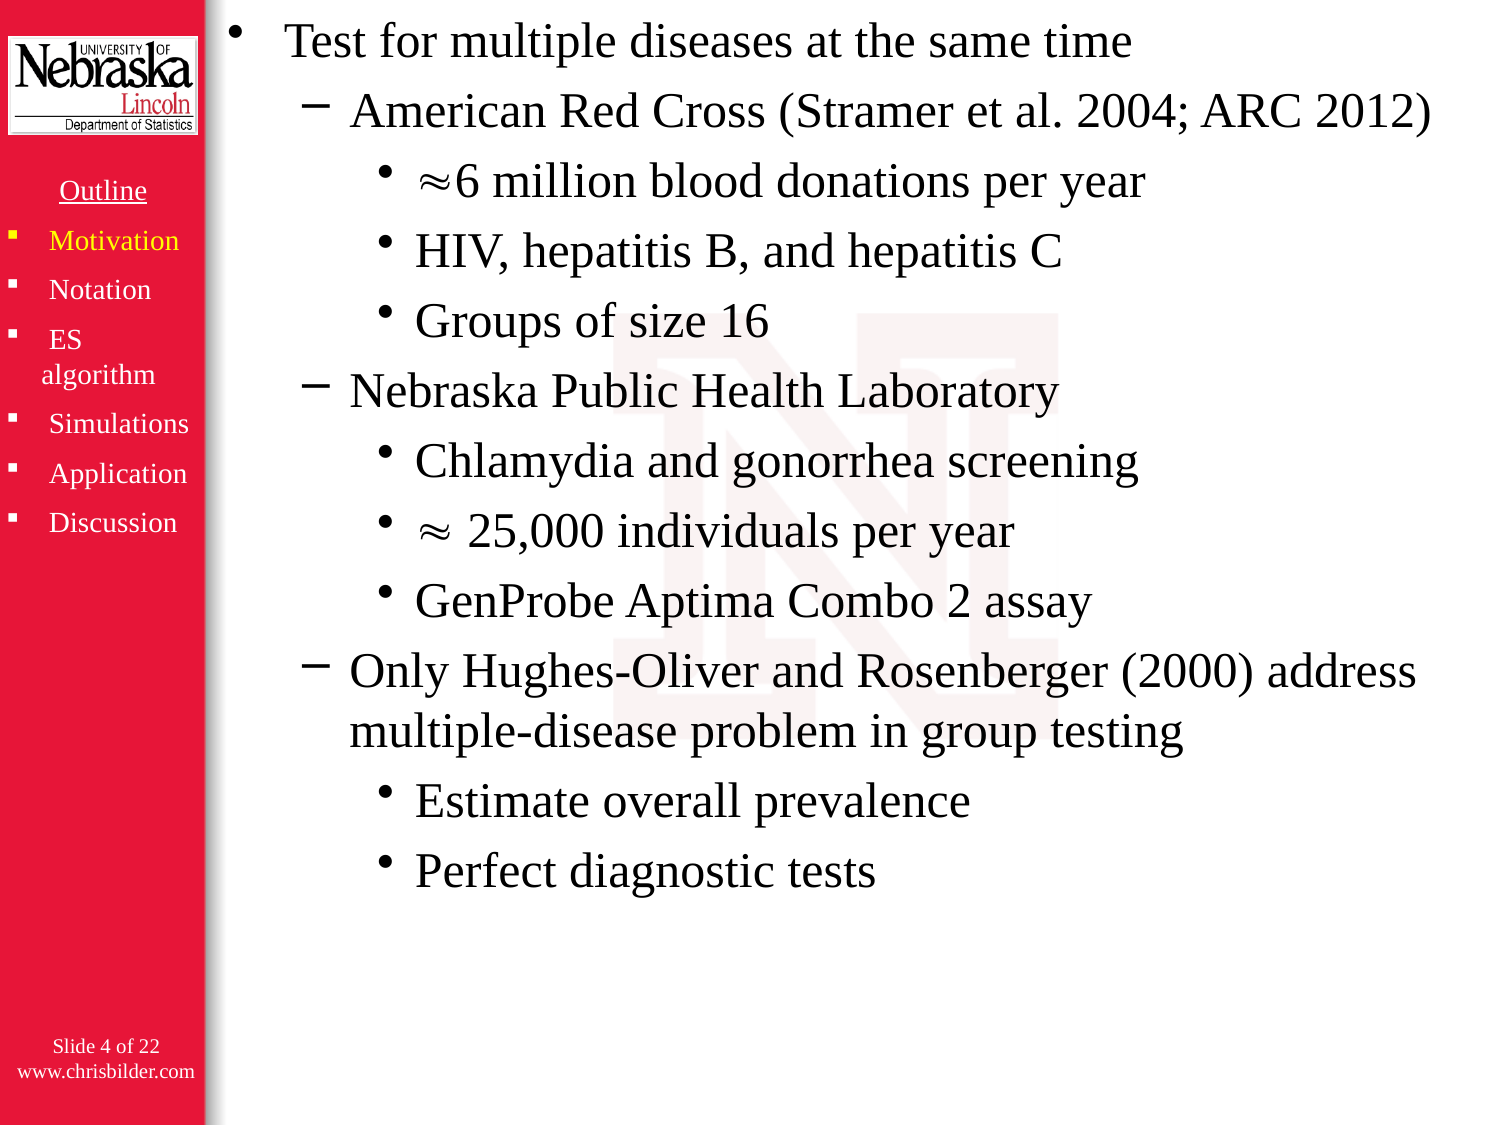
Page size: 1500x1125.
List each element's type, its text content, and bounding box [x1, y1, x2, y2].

list Test for multiple diseases at the same time American Red Cross (Stramer et al. 2004; ARC 2012) 6 million blood donations per year HIV, hepatitis B, and hepatitis C Groups of size 16 Nebraska Public Health Laboratory Chlamydia and gonorrhea screening  25,000 individuals per year GenProbe Aptima Combo 2 assay Only Hughes-Oliver and Rosenberger (2000) address multiple-disease problem in group testing Estimate overall prevalence Perfect diagnostic tests [212, 0, 1500, 1100]
picture [0, 0, 1500, 1125]
text_box Outline Motivation Notation ES algorithm Simulations Application Discussion [5, 171, 201, 539]
